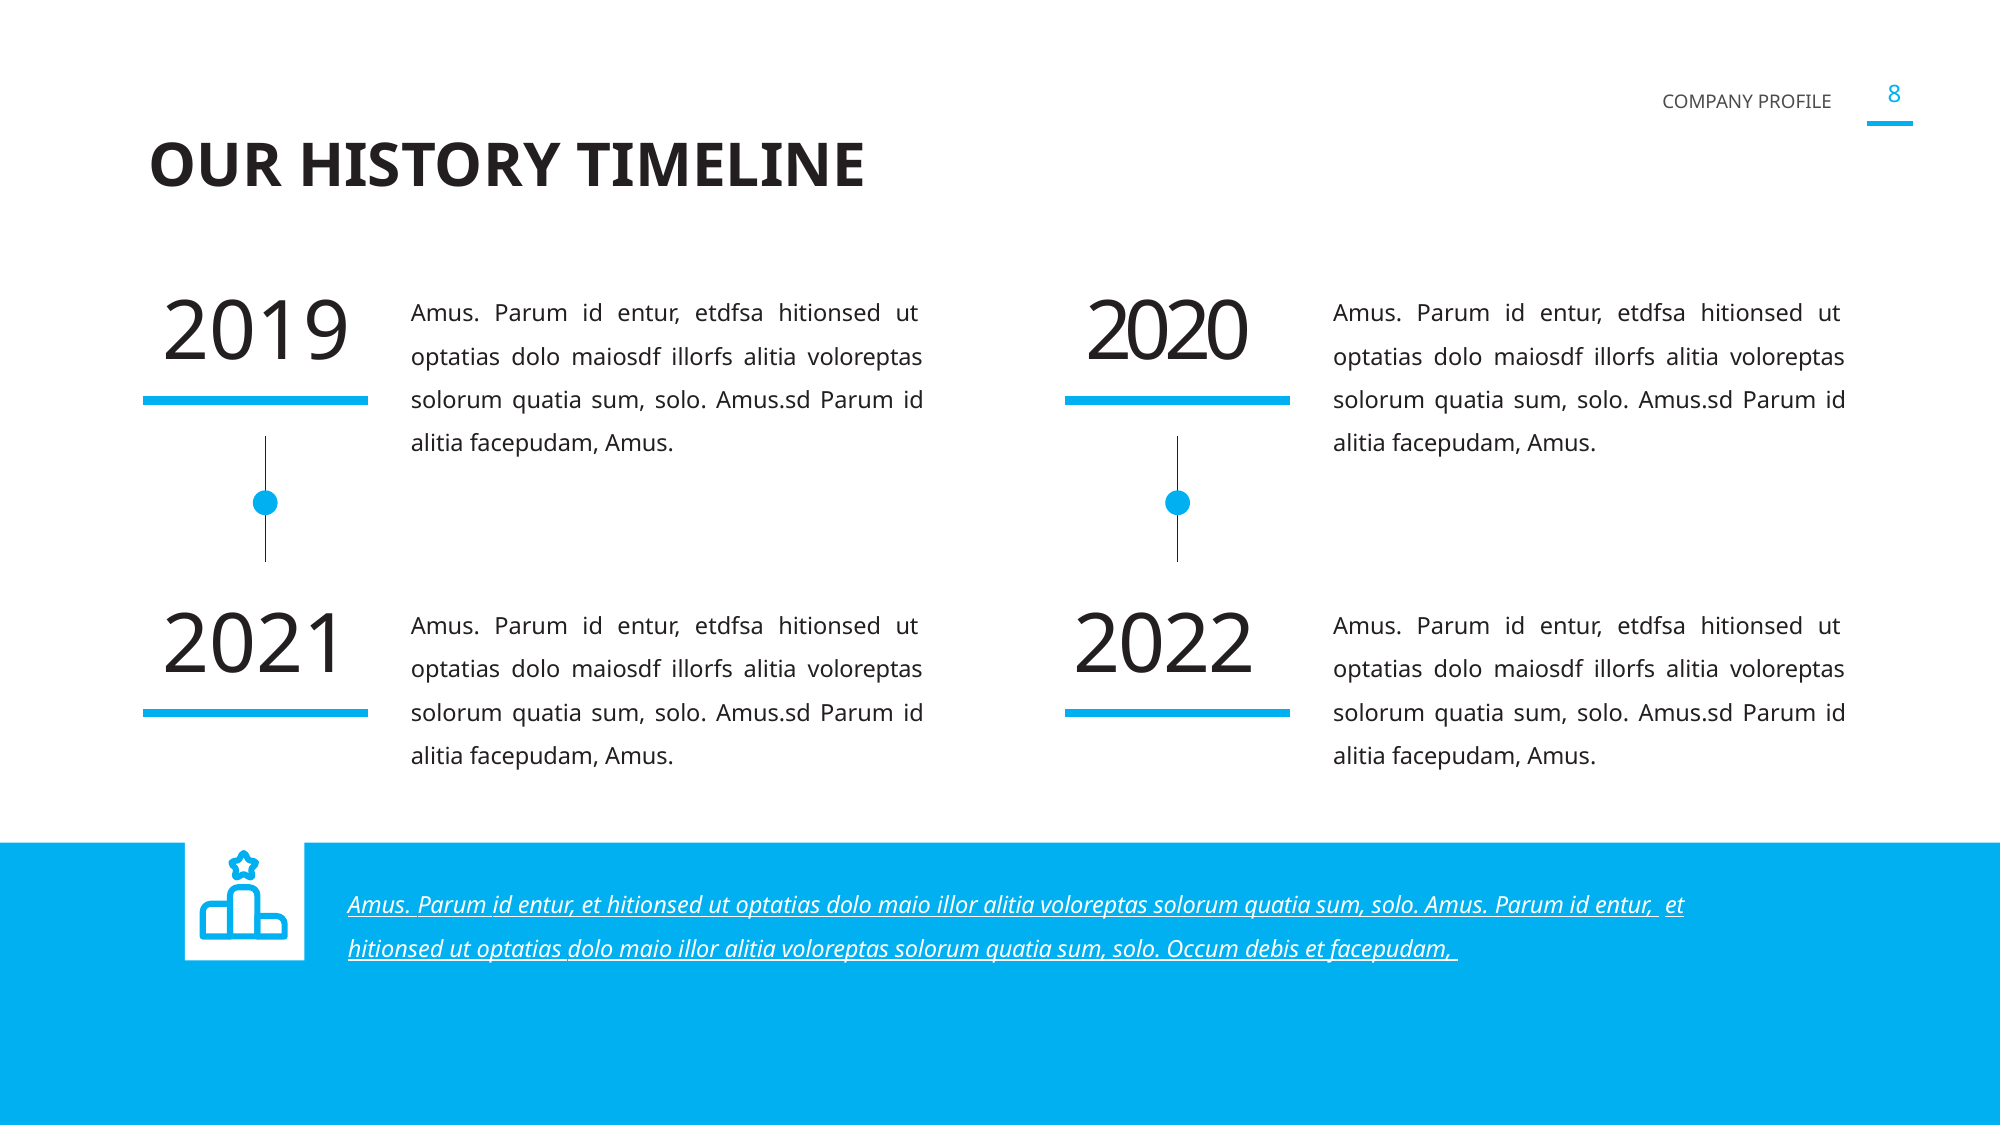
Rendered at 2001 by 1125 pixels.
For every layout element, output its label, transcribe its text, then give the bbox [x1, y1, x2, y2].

text_box 2021 [159, 585, 358, 689]
text_box 2019 [159, 273, 354, 376]
text_box OUR HISTORY TIMELINE [145, 122, 968, 199]
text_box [202, 853, 285, 937]
text_box Amus. Parum id entur, etdfsa hitionsed ut optatias dolo maiosdf illorfs alitia voloreptas solorum quatia sum, solo. Amus.sd Parum id alitia facepudam, Amus. [1329, 279, 1857, 457]
text_box Amus. Parum id entur, et hitionsed ut optatias dolo maio illor alitia voloreptas solorum quatia sum, solo. Amus. Parum id entur, et hitionsed ut optatias dolo maio illor alitia voloreptas solorum quatia sum, solo. Occum debis et facepudam, [344, 871, 1775, 962]
text_box Amus. Parum id entur, etdfsa hitionsed ut optatias dolo maiosdf illorfs alitia voloreptas solorum quatia sum, solo. Amus.sd Parum id alitia facepudam, Amus. [1329, 591, 1857, 770]
text_box 2022 [1069, 585, 1290, 689]
text_box [1164, 489, 1192, 517]
text_box Amus. Parum id entur, etdfsa hitionsed ut optatias dolo maiosdf illorfs alitia voloreptas solorum quatia sum, solo. Amus.sd Parum id alitia facepudam, Amus. [407, 591, 935, 770]
text_box 2020 [1081, 273, 1280, 376]
text_box Amus. Parum id entur, etdfsa hitionsed ut optatias dolo maiosdf illorfs alitia voloreptas solorum quatia sum, solo. Amus.sd Parum id alitia facepudam, Amus. [407, 279, 935, 457]
text_box [184, 839, 305, 961]
text_box [251, 489, 279, 517]
text_box [0, 842, 2000, 1125]
